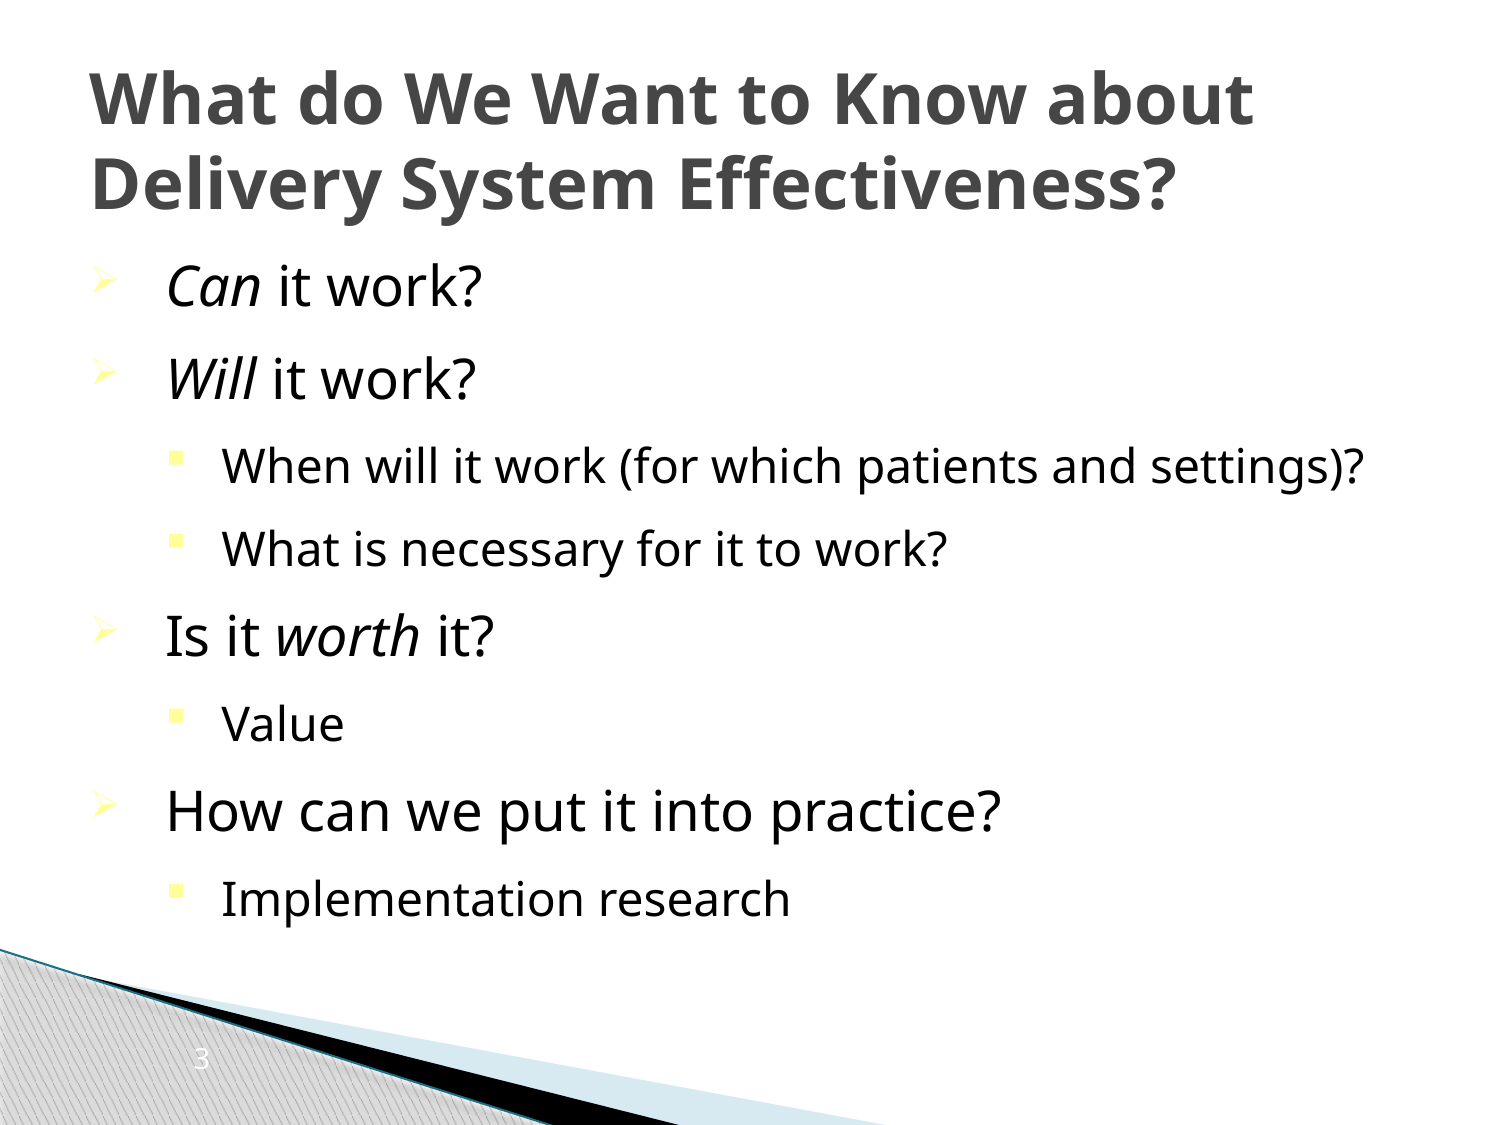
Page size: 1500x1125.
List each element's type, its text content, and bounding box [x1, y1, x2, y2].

title What do We Want to Know about Delivery System Effectiveness? [75, 45, 1425, 233]
list Can it work? Will it work? When will it work (for which patients and settings)? What is necessary for it to work? Is it worth it? Value How can we put it into practice? Implementation research [74, 242, 1426, 986]
slide_number 3 [75, 1009, 225, 1088]
